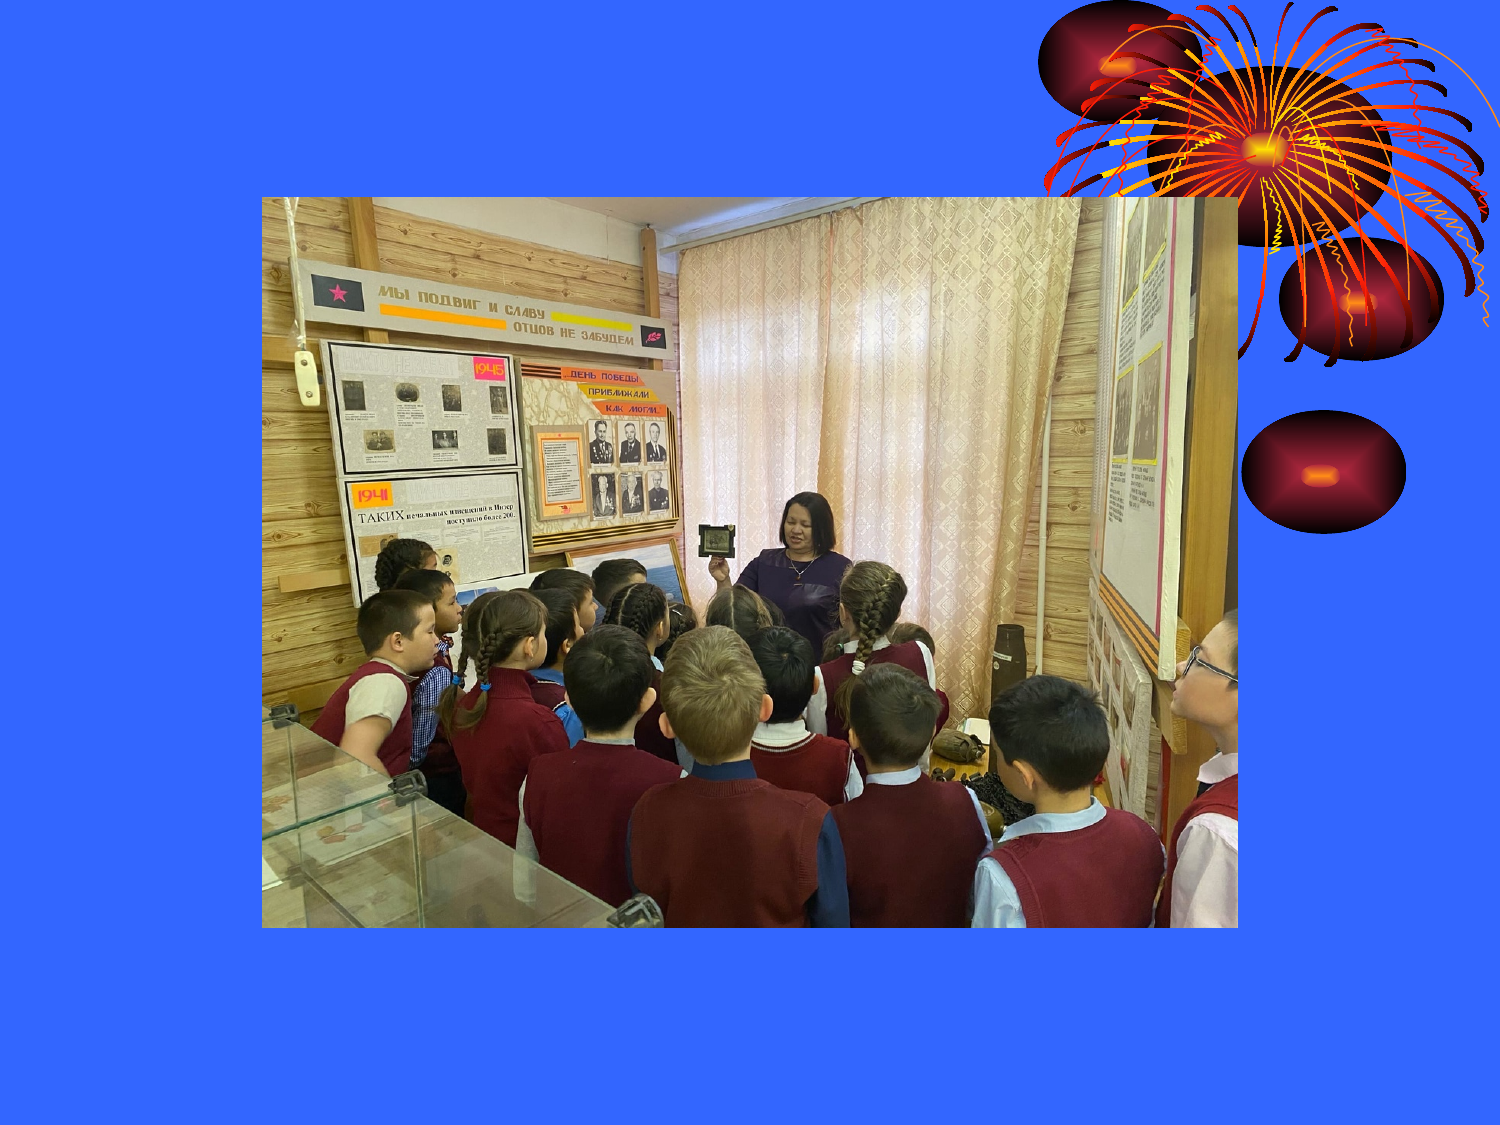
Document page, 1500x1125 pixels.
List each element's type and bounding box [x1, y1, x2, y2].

picture [262, 196, 1238, 929]
